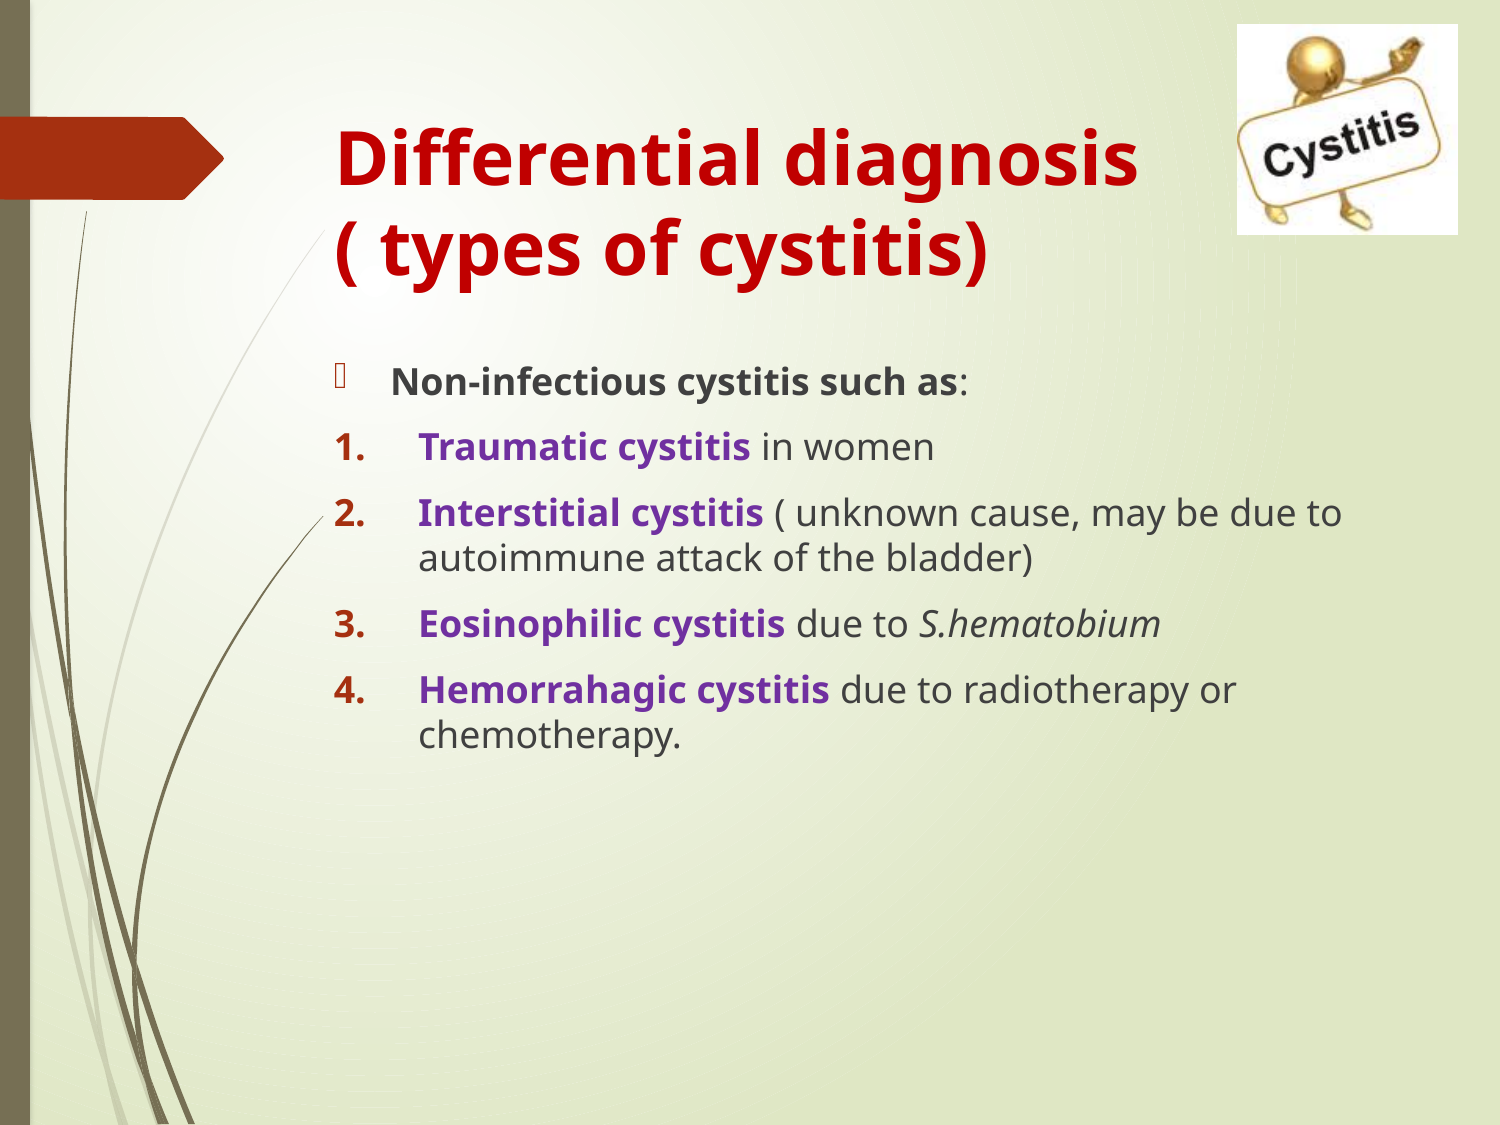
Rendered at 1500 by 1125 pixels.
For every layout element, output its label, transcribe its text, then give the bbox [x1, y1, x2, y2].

list Non-infectious cystitis such as: Traumatic cystitis in women Interstitial cystitis ( unknown cause, may be due to autoimmune attack of the bladder) Eosinophilic cystitis due to S.hematobium Hemorrahagic cystitis due to radiotherapy or chemotherapy. [318, 350, 1400, 970]
title Differential diagnosis ( types of cystitis) [319, 102, 1400, 313]
picture [1237, 24, 1459, 235]
